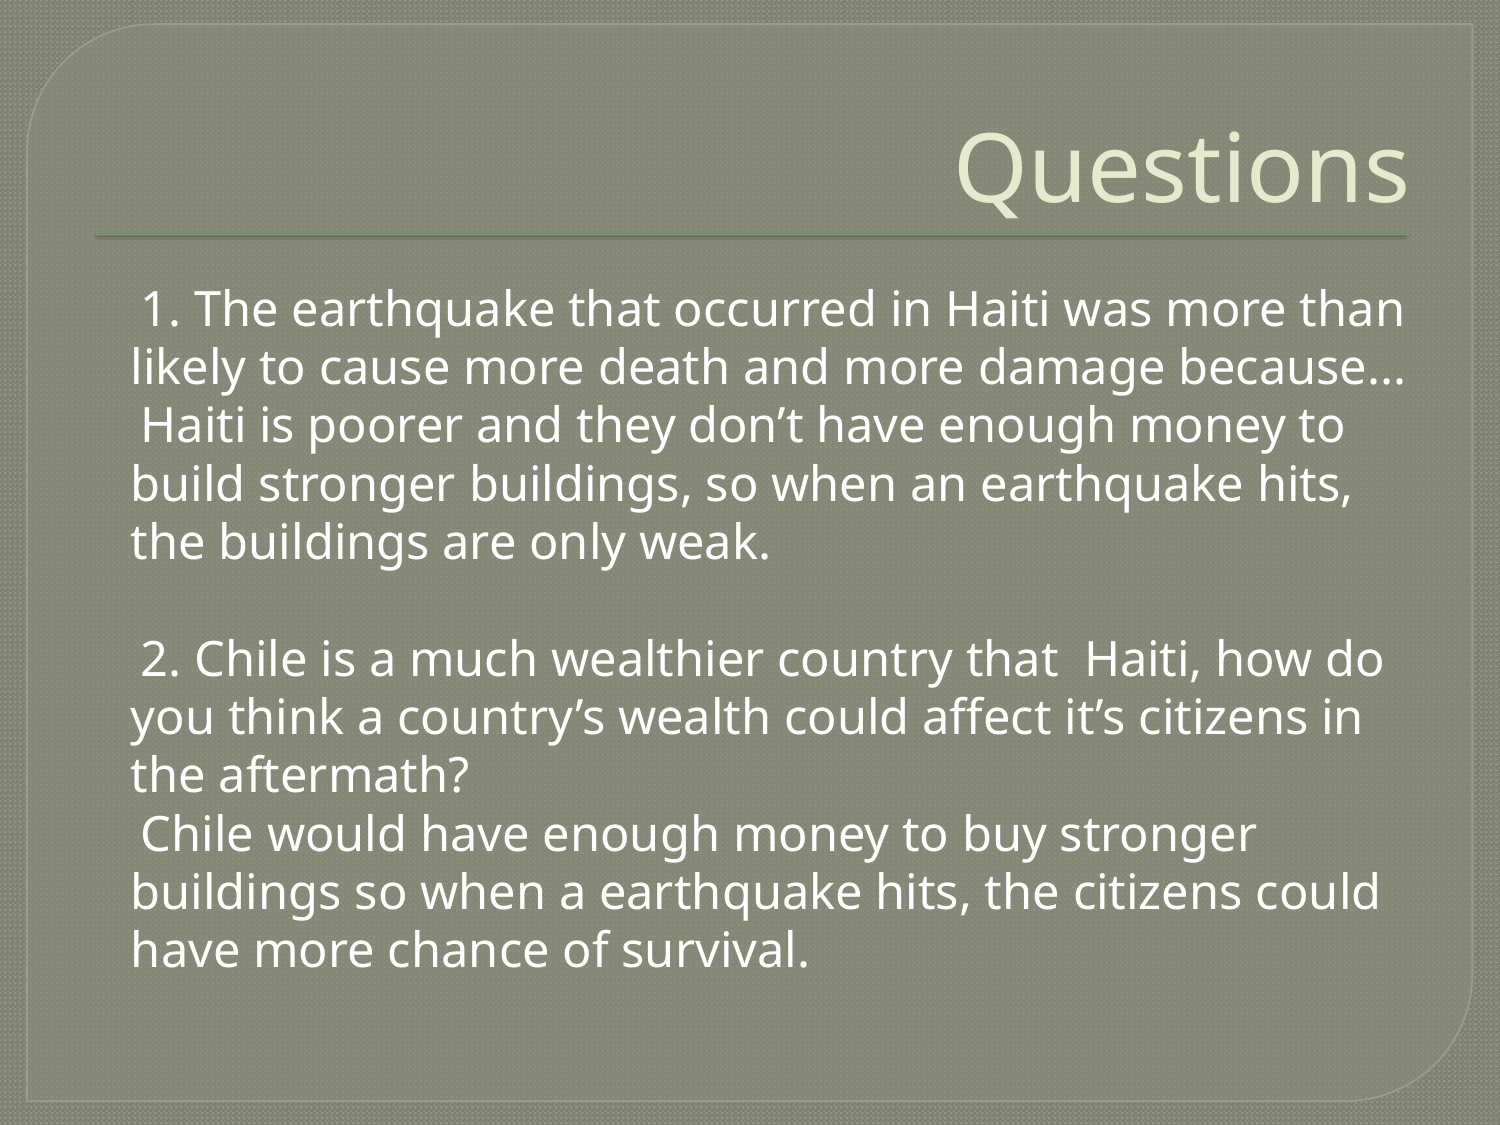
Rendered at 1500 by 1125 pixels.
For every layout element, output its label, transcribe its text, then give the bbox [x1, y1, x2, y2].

title Questions [75, 41, 1425, 230]
list 1. The earthquake that occurred in Haiti was more than likely to cause more death and more damage because... Haiti is poorer and they don’t have enough money to build stronger buildings, so when an earthquake hits, the buildings are only weak. 2. Chile is a much wealthier country that Haiti, how do you think a country’s wealth could affect it’s citizens in the aftermath? Chile would have enough money to buy stronger buildings so when a earthquake hits, the citizens could have more chance of survival. [75, 270, 1425, 1013]
